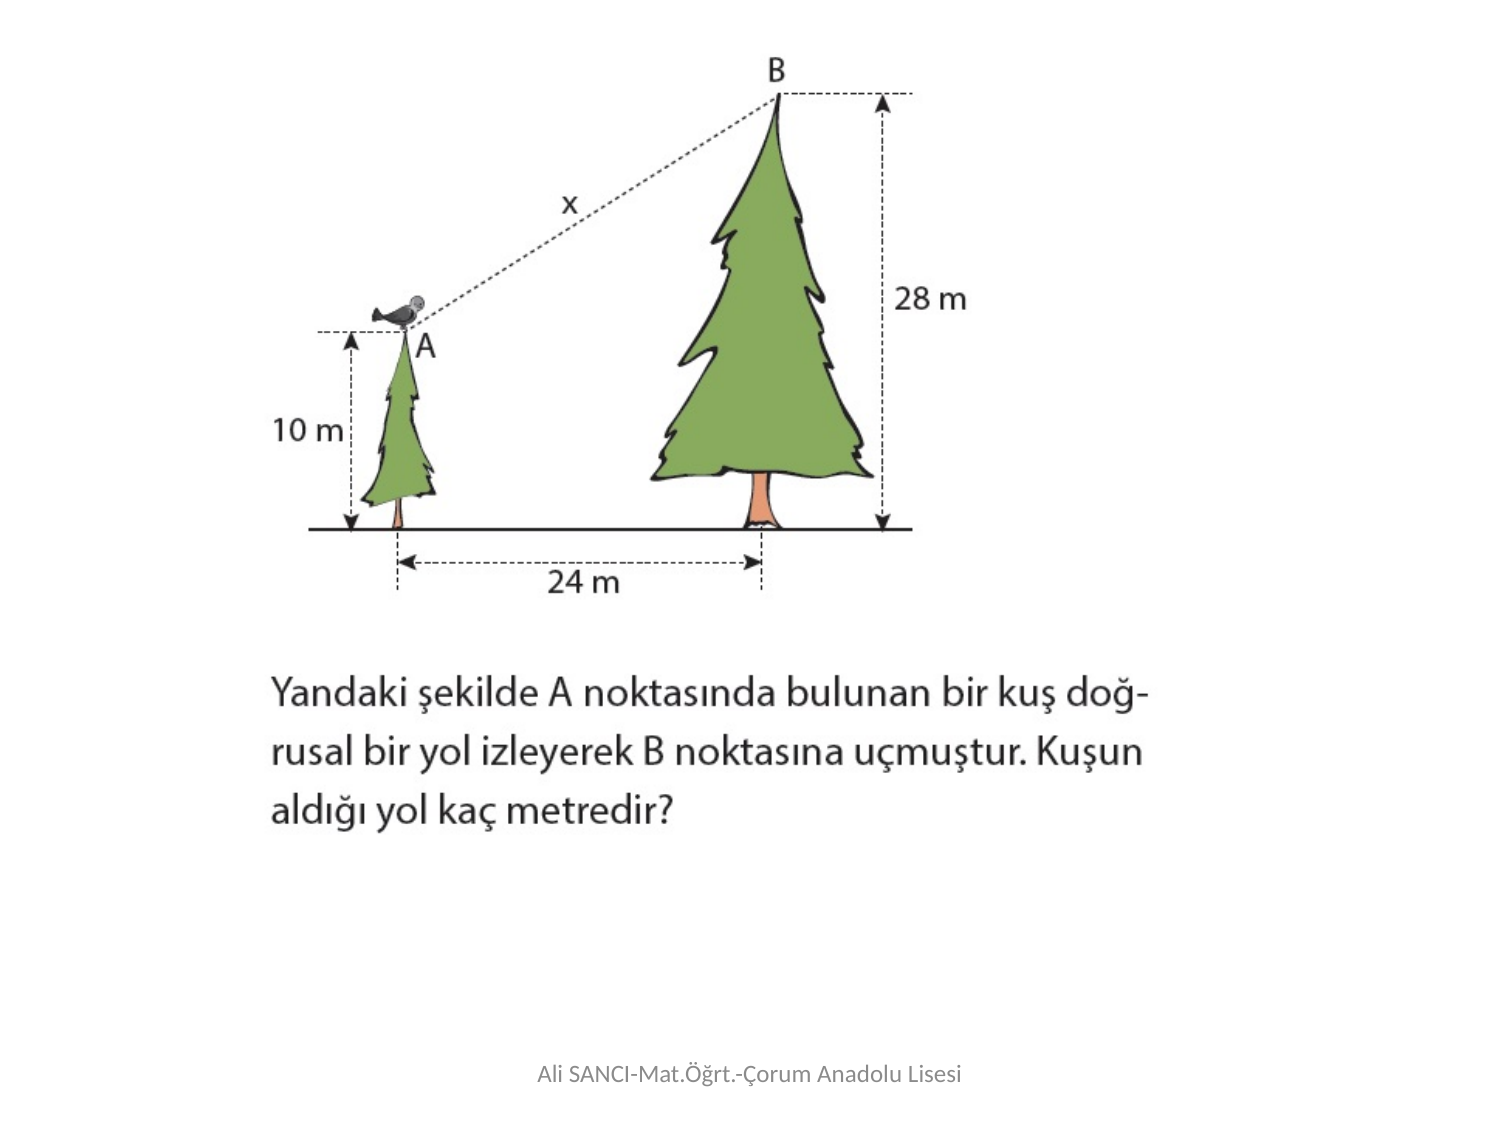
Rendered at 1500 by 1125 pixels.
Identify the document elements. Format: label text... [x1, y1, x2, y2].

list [253, 42, 1176, 855]
footer Ali SANCI-Mat.Öğrt.-Çorum Anadolu Lisesi [512, 1042, 988, 1103]
